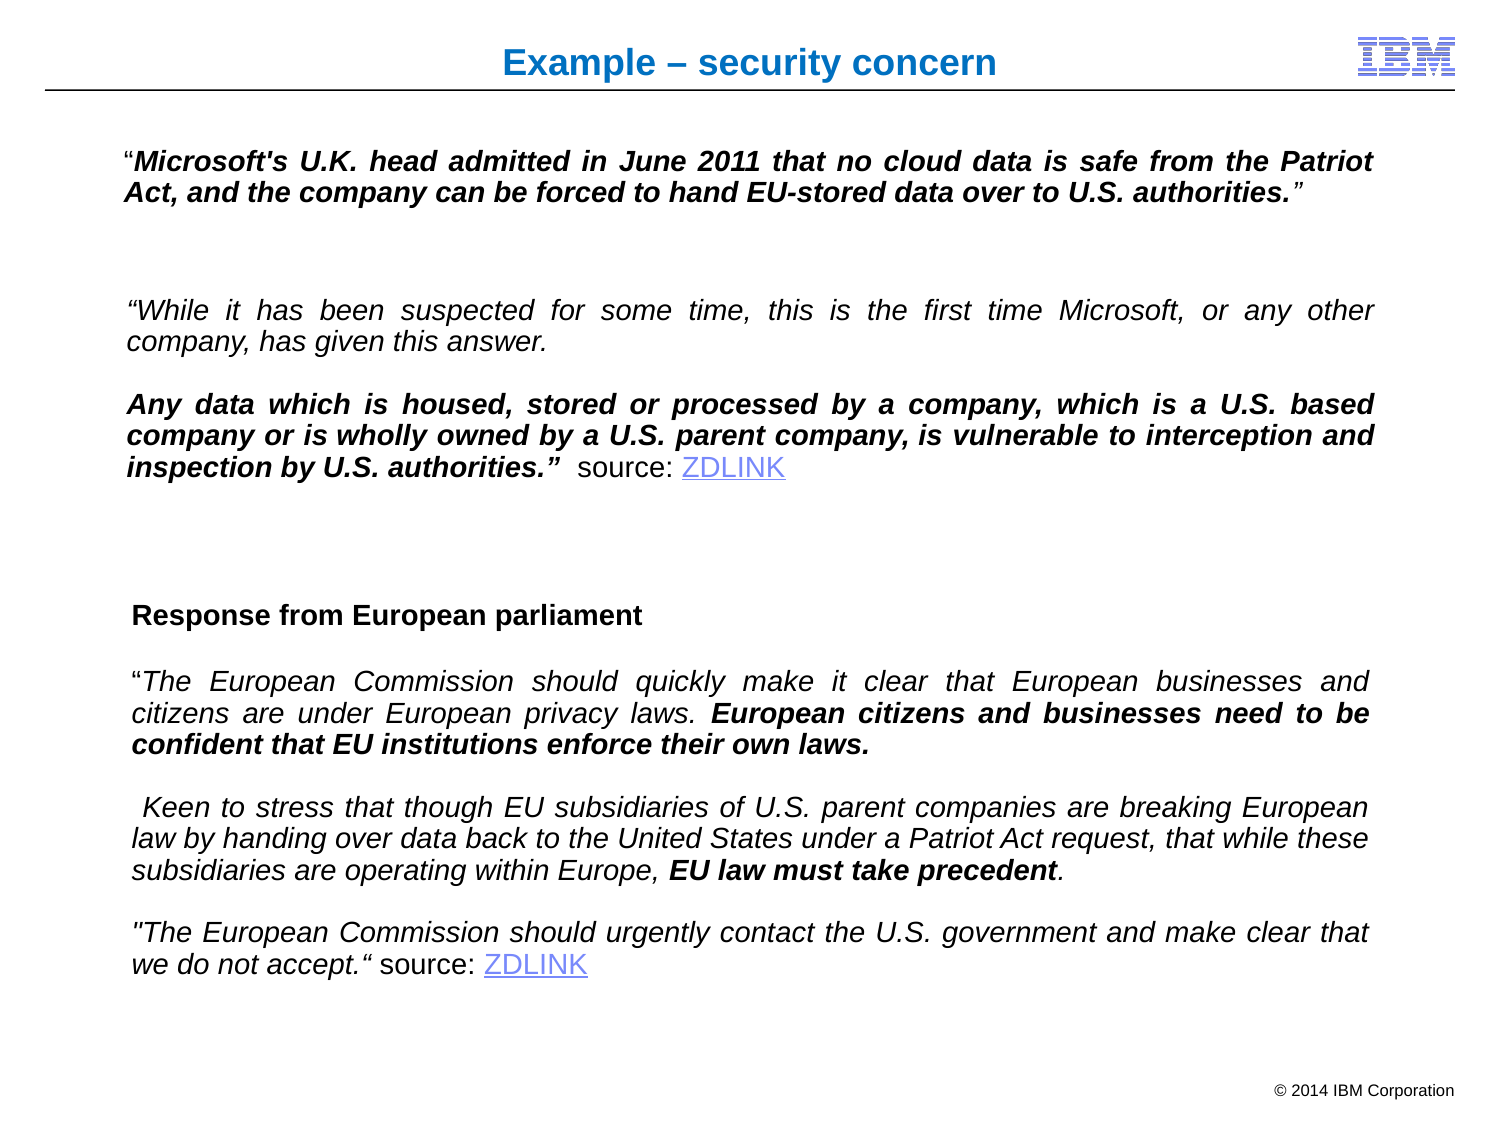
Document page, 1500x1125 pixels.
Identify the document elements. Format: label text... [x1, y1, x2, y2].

text_box Example – security concern [0, 30, 1500, 219]
text_box “Microsoft's U.K. head admitted in June 2011 that no cloud data is safe from the Patriot Act, and the company can be forced to hand EU-stored data over to U.S. authorities.” [109, 138, 1390, 217]
text_box “While it has been suspected for some time, this is the first time Microsoft, or any other company, has given this answer. Any data which is housed, stored or processed by a company, which is a U.S. based company or is wholly owned by a U.S. parent company, is vulnerable to interception and inspection by U.S. authorities.” source: ZDLINK [111, 287, 1391, 523]
text_box Response from European parliament “The European Commission should quickly make it clear that European businesses and citizens are under European privacy laws. European citizens and businesses need to be confident that EU institutions enforce their own laws. Keen to stress that though EU subsidiaries of U.S. parent companies are breaking European law by handing over data back to the United States under a Patriot Act request, that while these subsidiaries are operating within Europe, EU law must take precedent. "The European Commission should urgently contact the U.S. government and make clear that we do not accept.“ source: ZDLINK [116, 589, 1386, 989]
